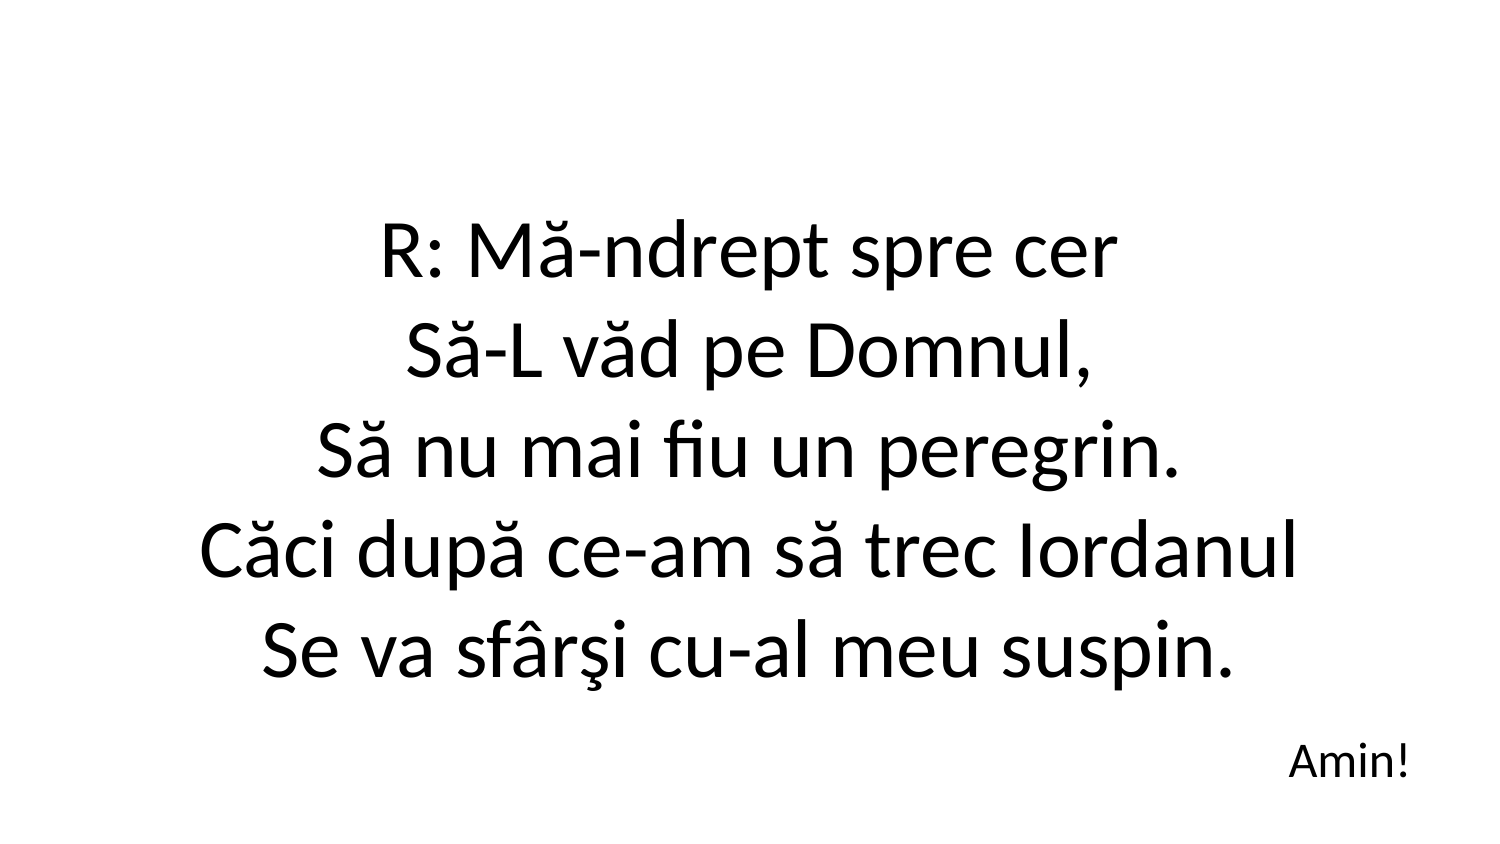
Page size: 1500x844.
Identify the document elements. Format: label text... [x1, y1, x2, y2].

text_box Amin! [1273, 674, 1427, 795]
text_box R: Mă-ndrept spre cer Să-L văd pe Domnul, Să nu mai fiu un peregrin. Căci după ce-am să trec Iordanul Se va sfârşi cu-al meu suspin. [184, 142, 1316, 702]
